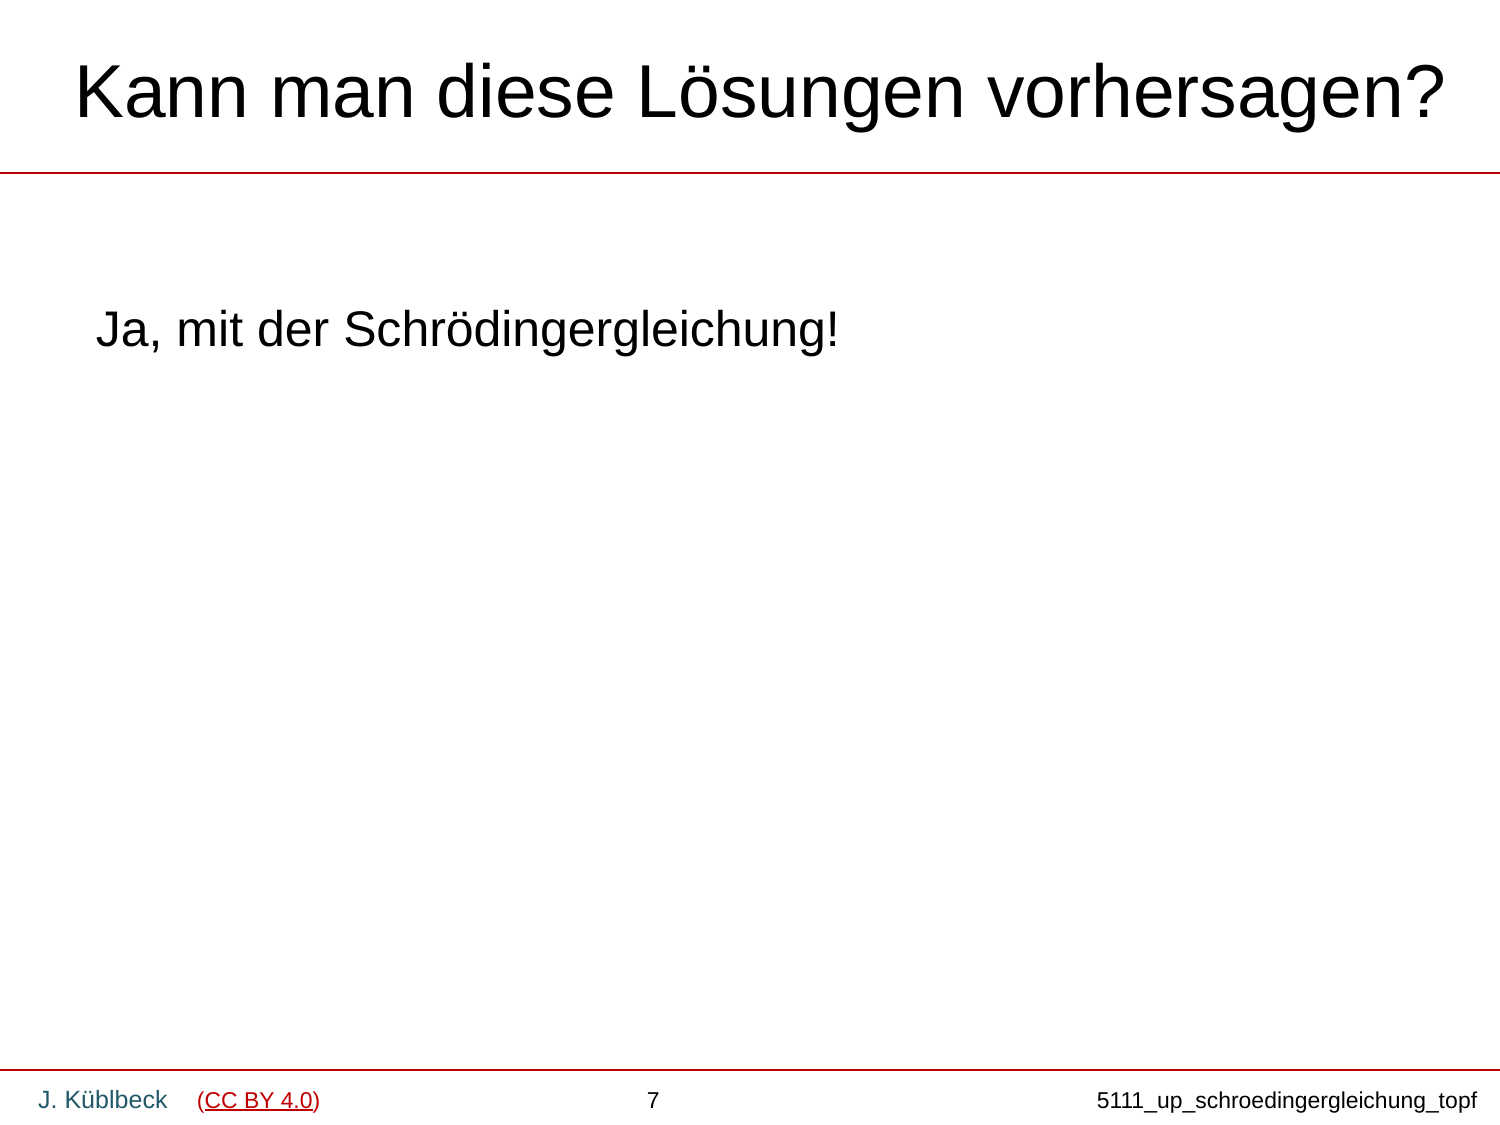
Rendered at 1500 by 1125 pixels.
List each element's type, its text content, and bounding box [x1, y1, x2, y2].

text_box Ja, mit der Schrödingergleichung! [81, 288, 856, 364]
title Kann man diese Lösungen vorhersagen? [0, 1, 1500, 175]
